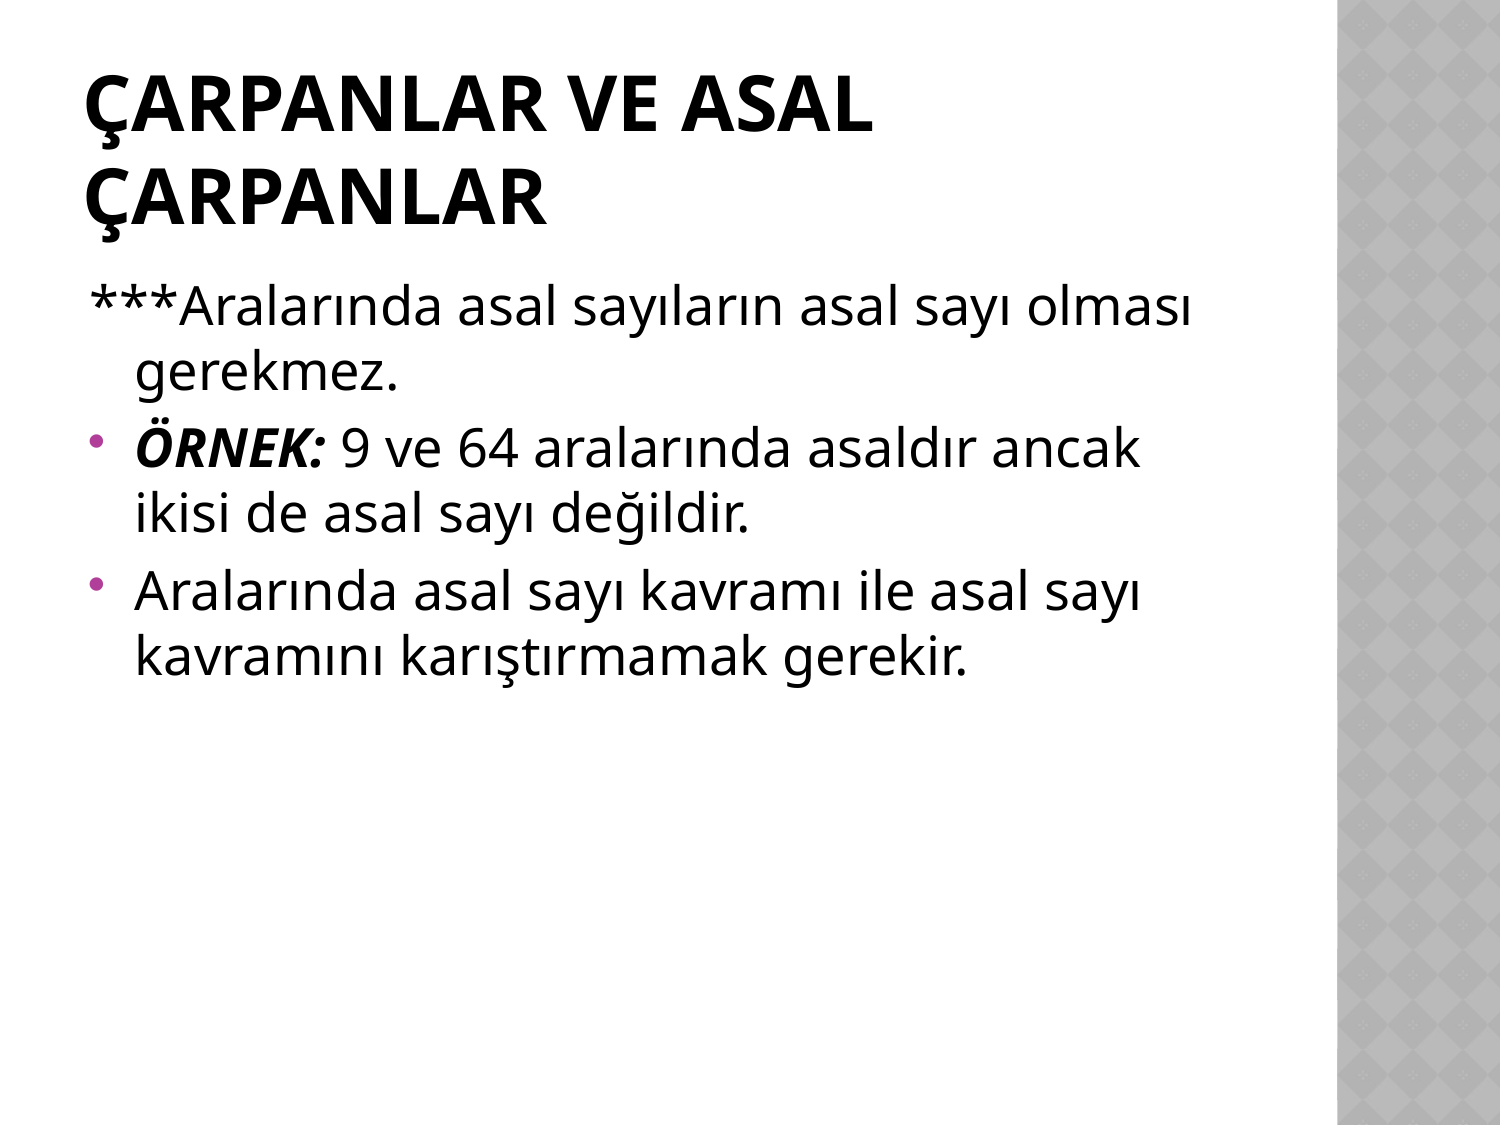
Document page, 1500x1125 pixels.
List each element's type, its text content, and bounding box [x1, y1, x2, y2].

title Çarpanlar ve asal çarpanlar [75, 52, 1263, 240]
list ***Aralarında asal sayıların asal sayı olması gerekmez. ÖRNEK: 9 ve 64 aralarında asaldır ancak ikisi de asal sayı değildir. Aralarında asal sayı kavramı ile asal sayı kavramını karıştırmamak gerekir. [75, 264, 1263, 1059]
